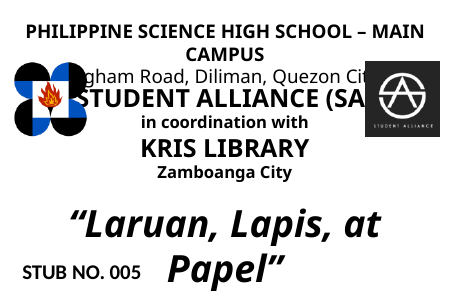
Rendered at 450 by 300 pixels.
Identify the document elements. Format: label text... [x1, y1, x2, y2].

picture [364, 60, 441, 137]
text_box STUB NO. 005 [7, 251, 213, 292]
text_box STUDENT ALLIANCE (SA) in coordination with KRIS LIBRARY Zamboanga City [0, 74, 450, 190]
text_box PHILIPPINE SCIENCE HIGH SCHOOL – MAIN CAMPUS Agham Road, Diliman, Quezon City [0, 12, 450, 74]
text_box “Laruan, Lapis, at Papel” [0, 192, 450, 298]
picture [12, 60, 88, 137]
